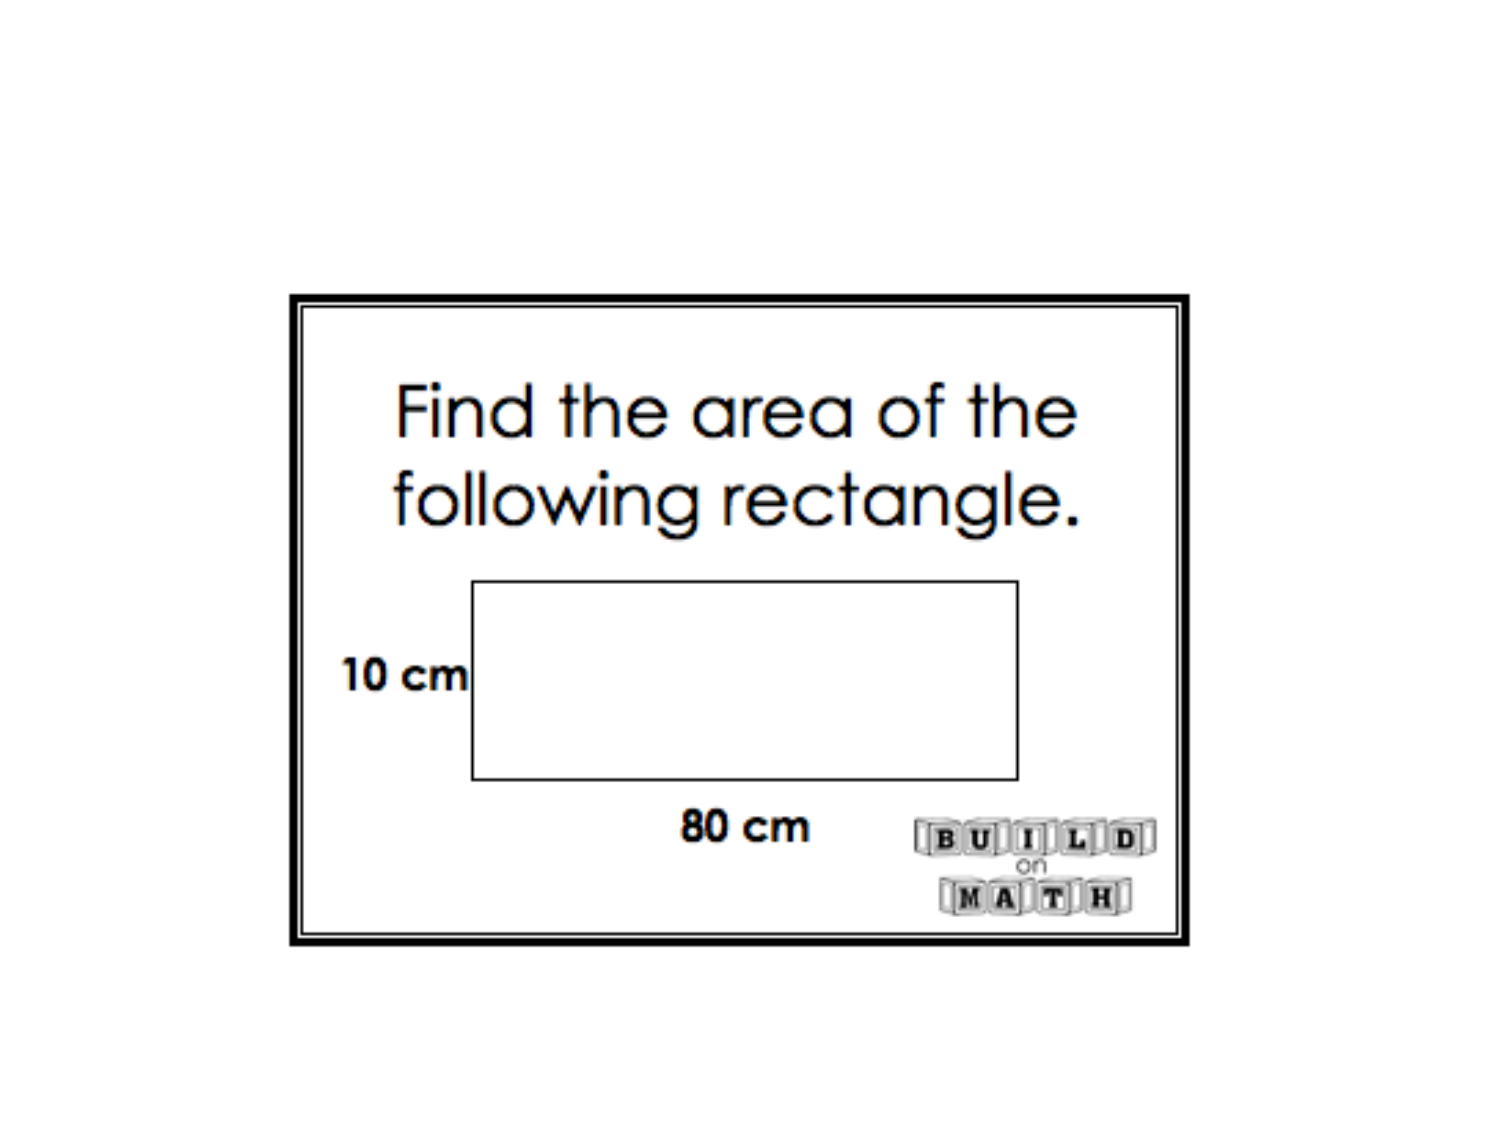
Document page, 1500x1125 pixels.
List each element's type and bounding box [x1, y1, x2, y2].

list [74, 262, 1426, 1006]
